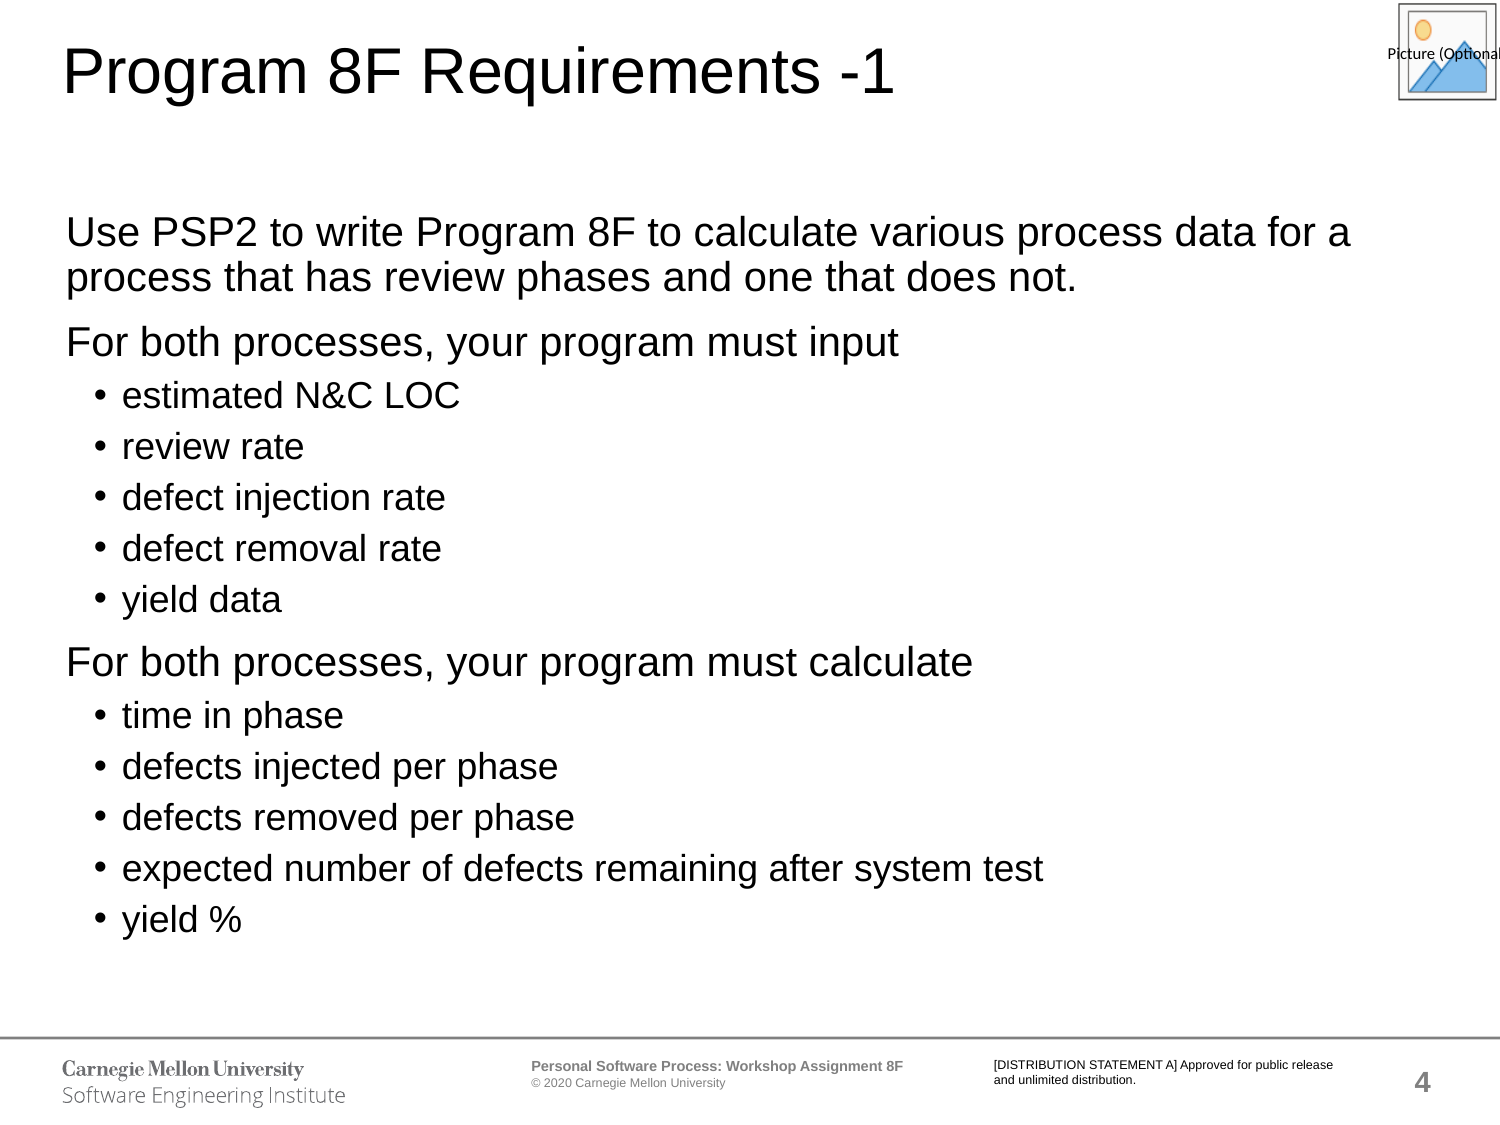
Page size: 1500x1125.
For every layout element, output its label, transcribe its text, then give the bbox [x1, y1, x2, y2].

list Use PSP2 to write Program 8F to calculate various process data for a process that has review phases and one that does not. For both processes, your program must input estimated N&C LOC review rate defect injection rate defect removal rate yield data For both processes, your program must calculate time in phase defects injected per phase defects removed per phase expected number of defects remaining after system test yield % [65, 210, 1431, 1033]
picture [1394, 0, 1500, 105]
title Program 8F Requirements -1 [62, 37, 1338, 182]
